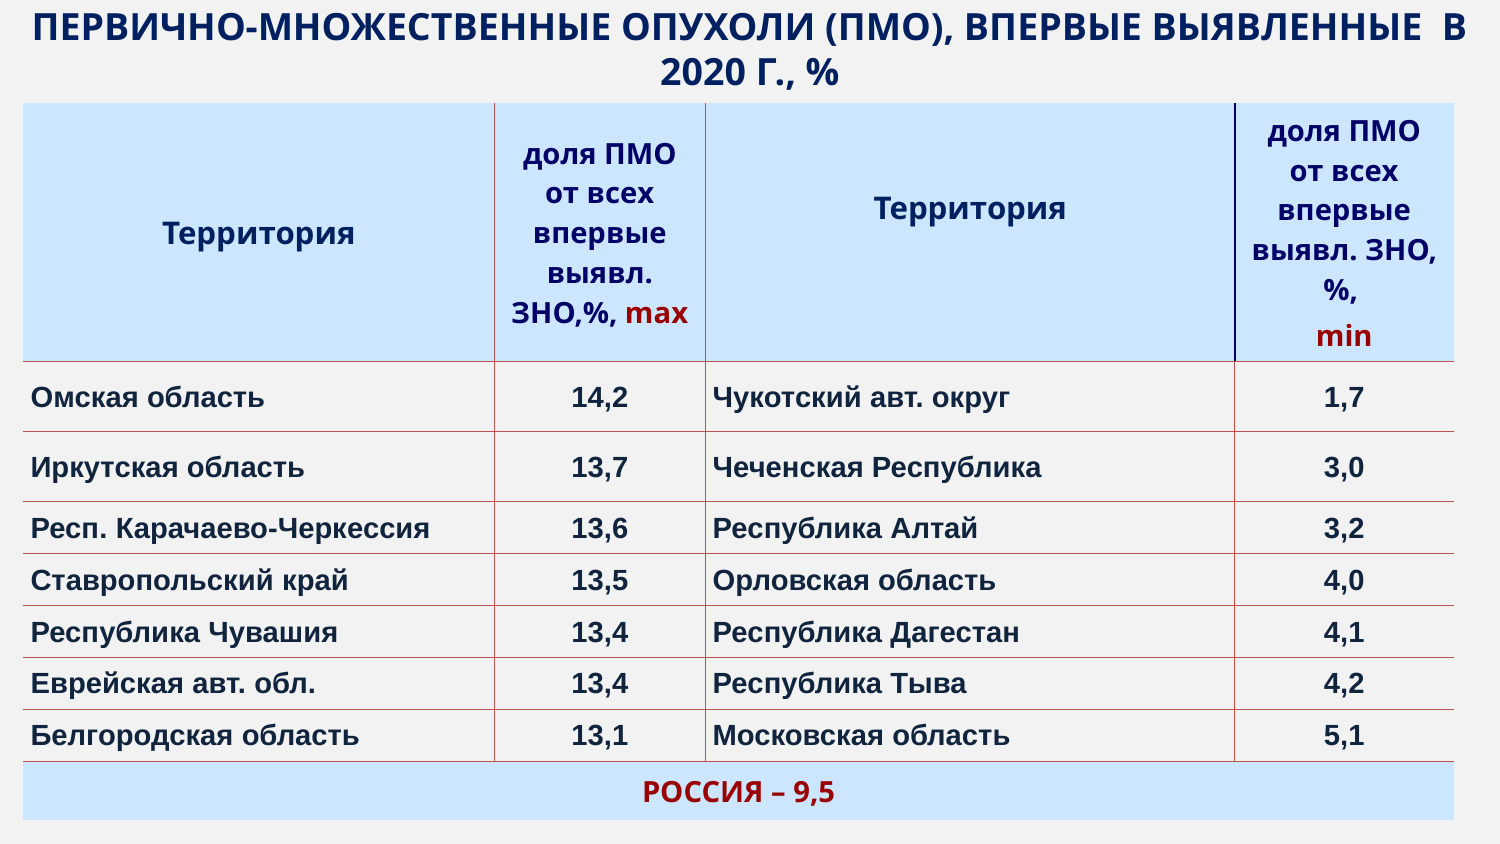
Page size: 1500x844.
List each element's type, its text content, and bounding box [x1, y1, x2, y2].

table_cell Республика Дагестан [706, 606, 1234, 657]
table_cell 13,1 [495, 710, 705, 761]
table_cell Республика Чувашия [23, 606, 494, 657]
table_cell Респ. Карачаево-Черкессия [23, 502, 494, 553]
table_cell 13,7 [495, 432, 705, 501]
table_cell Чеченская Республика [706, 432, 1234, 501]
table_header Территория [706, 103, 1234, 361]
table_header доля ПМО от всех впервые выявл. ЗНО,%, max [495, 103, 705, 361]
table_cell Иркутская область [23, 432, 494, 501]
table_cell Республика Алтай [706, 502, 1234, 553]
table_cell 1,7 [1235, 362, 1454, 431]
table_cell Омская область [23, 362, 494, 431]
table_cell Республика Тыва [706, 658, 1234, 709]
table_cell 14,2 [495, 362, 705, 431]
text_box ПЕРВИЧНО-МНОЖЕСТВЕННЫЕ ОПУХОЛИ (ПМО), ВПЕРВЫЕ ВЫЯВЛЕННЫЕ В 2020 Г., % [0, 14, 1500, 82]
table_header доля ПМО от всех впервые выявл. ЗНО,%, min [1236, 103, 1454, 361]
table_cell Орловская область [706, 554, 1234, 605]
table_cell 3,2 [1235, 502, 1454, 553]
table_cell 4,0 [1235, 554, 1454, 605]
table_cell Ставропольский край [23, 554, 494, 605]
table_cell 13,4 [495, 658, 705, 709]
table_cell РОССИЯ – 9,5 [23, 762, 1454, 820]
table_cell 13,6 [495, 502, 705, 553]
table_cell 4,2 [1235, 658, 1454, 709]
table_cell Еврейская авт. обл. [23, 658, 494, 709]
table_cell Чукотский авт. округ [706, 362, 1234, 431]
table_cell 13,4 [495, 606, 705, 657]
table_cell 3,0 [1235, 432, 1454, 501]
table_cell 13,5 [495, 554, 705, 605]
table_cell Белгородская область [23, 710, 494, 761]
text_box [935, 716, 966, 778]
table_cell Московская область [706, 710, 1234, 761]
table_cell 4,1 [1235, 606, 1454, 657]
table_header Территория [23, 103, 494, 361]
table_cell 5,1 [1235, 710, 1454, 761]
